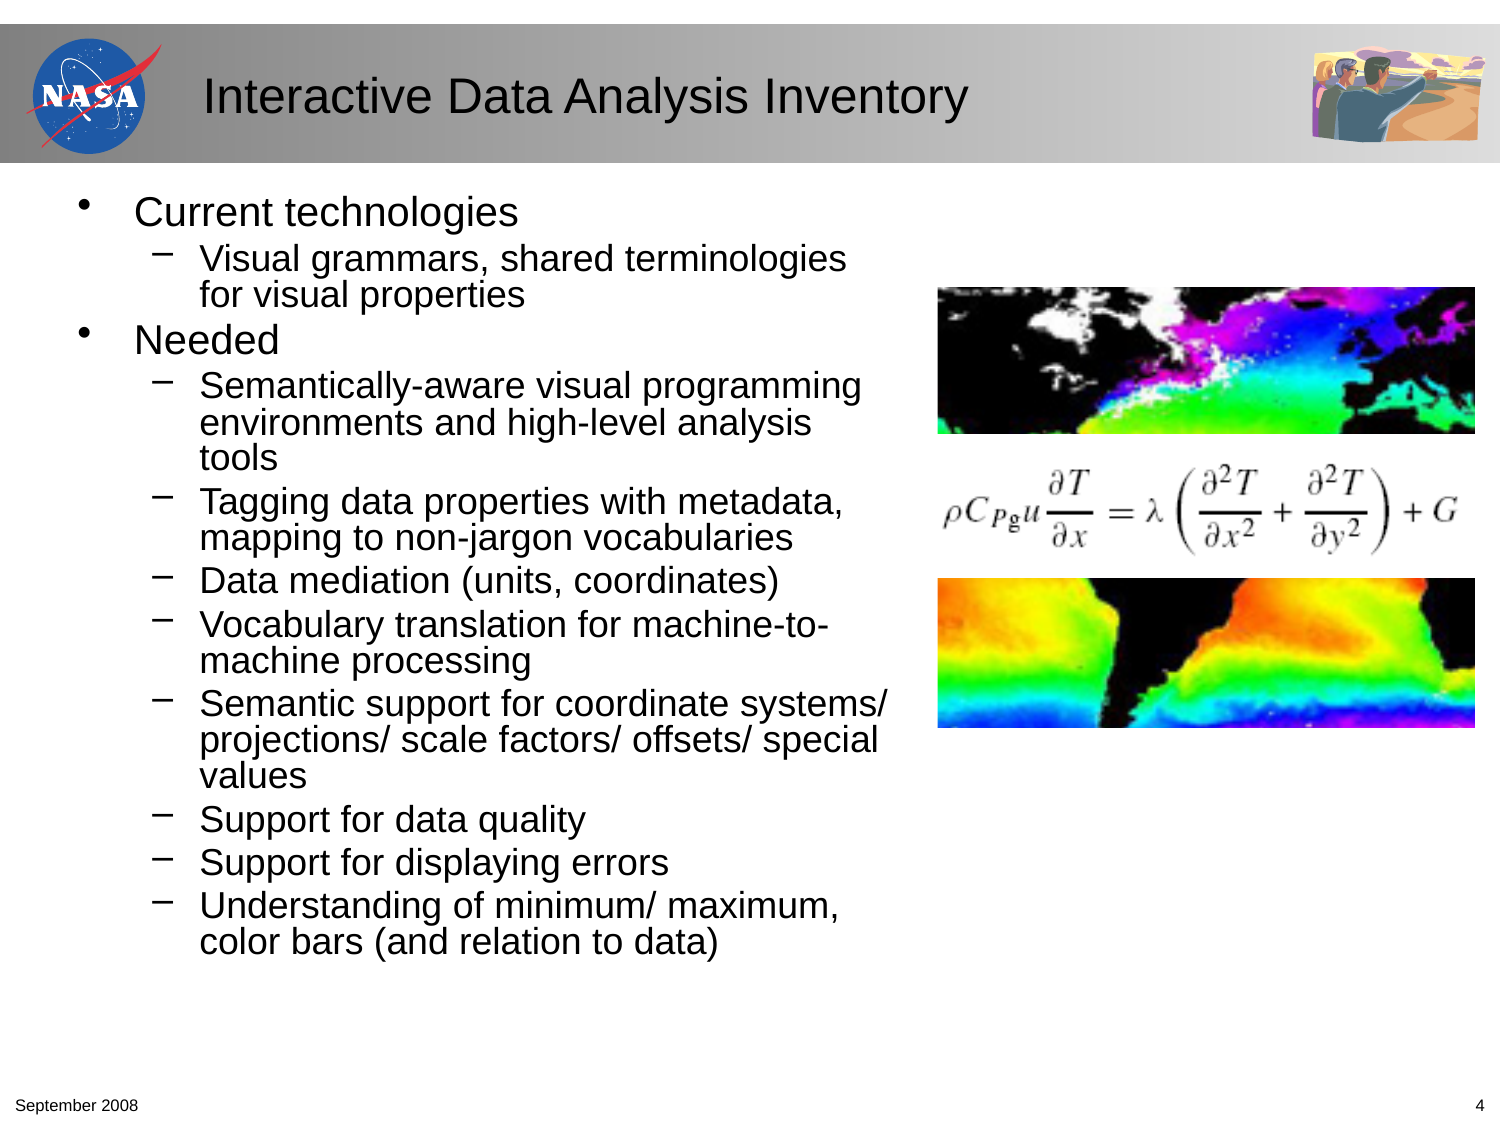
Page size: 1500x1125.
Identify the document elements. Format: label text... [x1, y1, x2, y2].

title Interactive Data Analysis Inventory [187, 37, 1300, 150]
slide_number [0, 1087, 313, 1125]
slide_number 4 [1412, 1087, 1500, 1125]
list Current technologies Visual grammars, shared terminologies for visual properties Needed Semantically-aware visual programming environments and high-level analysis tools Tagging data properties with metadata, mapping to non-jargon vocabularies Data mediation (units, coordinates) Vocabulary translation for machine-to-machine processing Semantic support for coordinate systems/ projections/ scale factors/ offsets/ special values Support for data quality Support for displaying errors Understanding of minimum/ maximum, color bars (and relation to data) [62, 187, 913, 1100]
text_box [0, 162, 925, 1025]
picture [1312, 44, 1488, 145]
picture [899, 287, 1488, 728]
